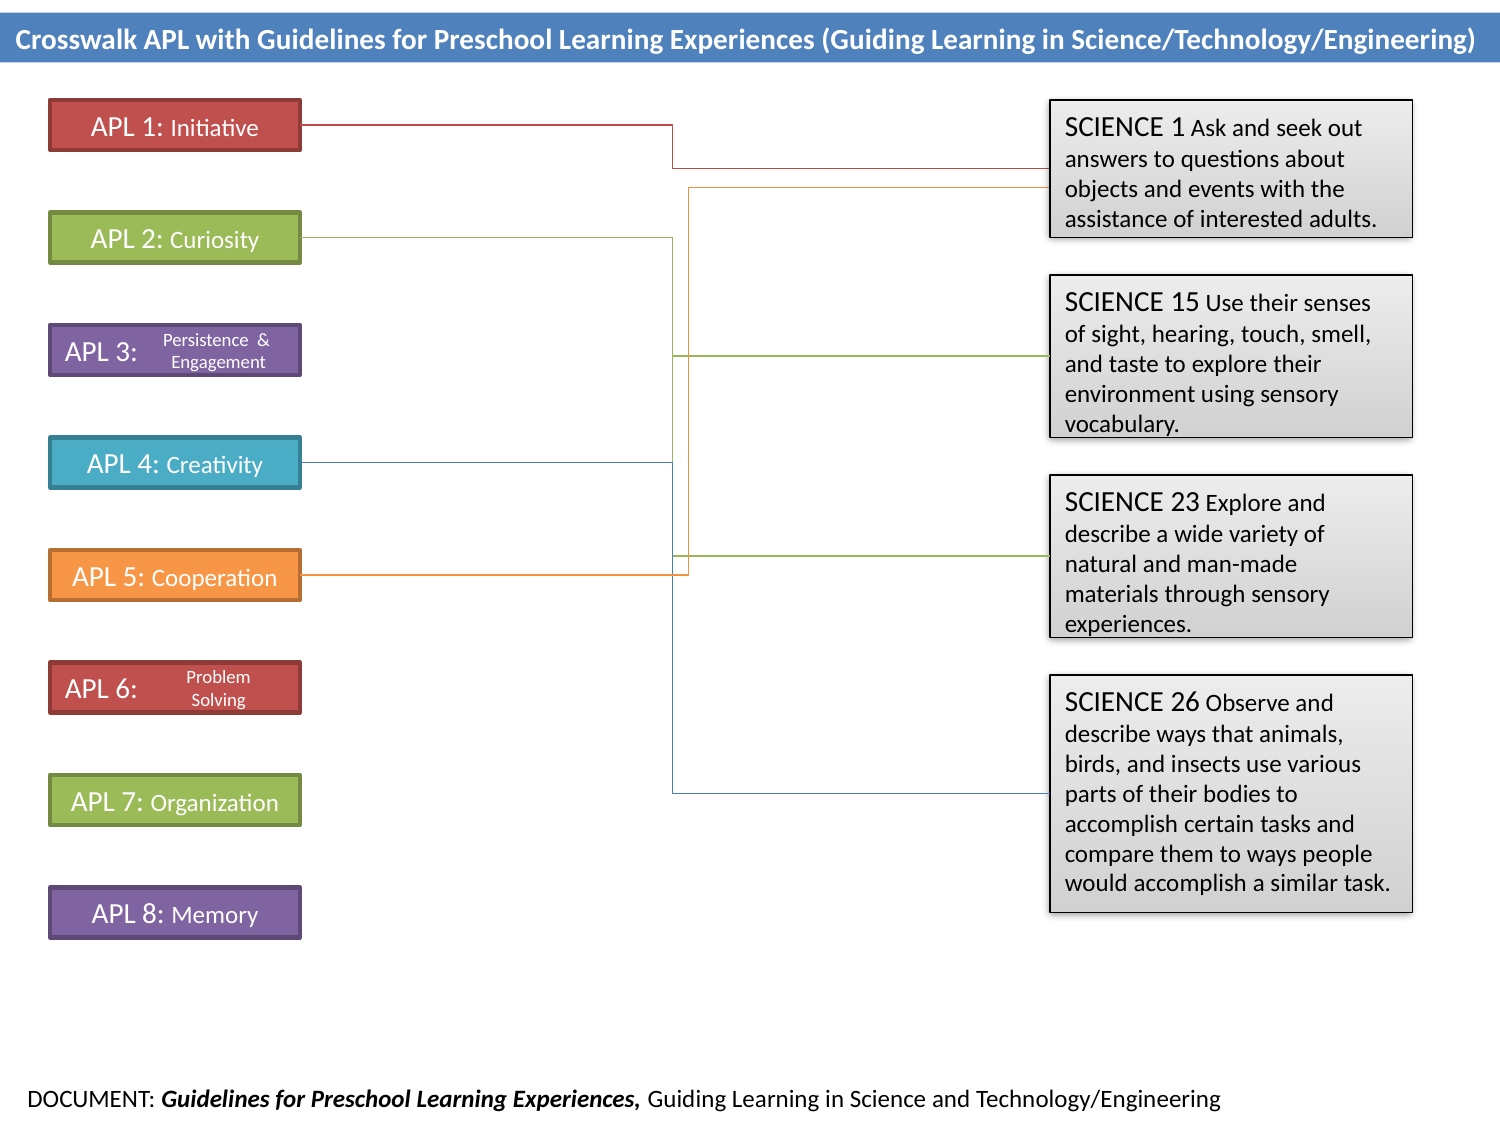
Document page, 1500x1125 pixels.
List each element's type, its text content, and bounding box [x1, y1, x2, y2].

text_box SCIENCE 1 Ask and seek out answers to questions about objects and events with the assistance of interested adults. [1049, 99, 1413, 238]
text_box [299, 584, 1051, 794]
text_box APL 5: Cooperation [48, 548, 294, 602]
text_box APL 8: Memory [48, 885, 302, 940]
text_box APL 7: Organization [48, 773, 302, 827]
text_box SCIENCE 15 Use their senses of sight, hearing, touch, smell, and taste to explore their environment using sensory vocabulary. [1079, 274, 1413, 438]
text_box APL 3: [48, 323, 135, 377]
text_box DOCUMENT: Guidelines for Preschool Learning Experiences, Guiding Learning in Science and Technology/Engineering [12, 1074, 1500, 1120]
text_box Problem Solving [135, 660, 294, 715]
text_box APL 1: Initiative [48, 98, 302, 152]
text_box APL 2: Curiosity [48, 210, 294, 265]
text_box Persistence & Engagement [135, 323, 293, 377]
text_box APL 4: Creativity [48, 435, 293, 490]
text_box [299, 124, 1051, 169]
text_box SCIENCE 23 Explore and describe a wide variety of natural and man-made materials through sensory experiences. [1054, 474, 1413, 638]
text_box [299, 187, 1076, 576]
text_box SCIENCE 26 Observe and describe ways that animals, birds, and insects use various parts of their bodies to accomplish certain tasks and compare them to ways people would accomplish a similar task. [1049, 674, 1413, 913]
text_box Crosswalk APL with Guidelines for Preschool Learning Experiences (Guiding Learning in Science/Technology/Engineering) [0, 10, 1500, 65]
text_box APL 6: [48, 660, 135, 715]
